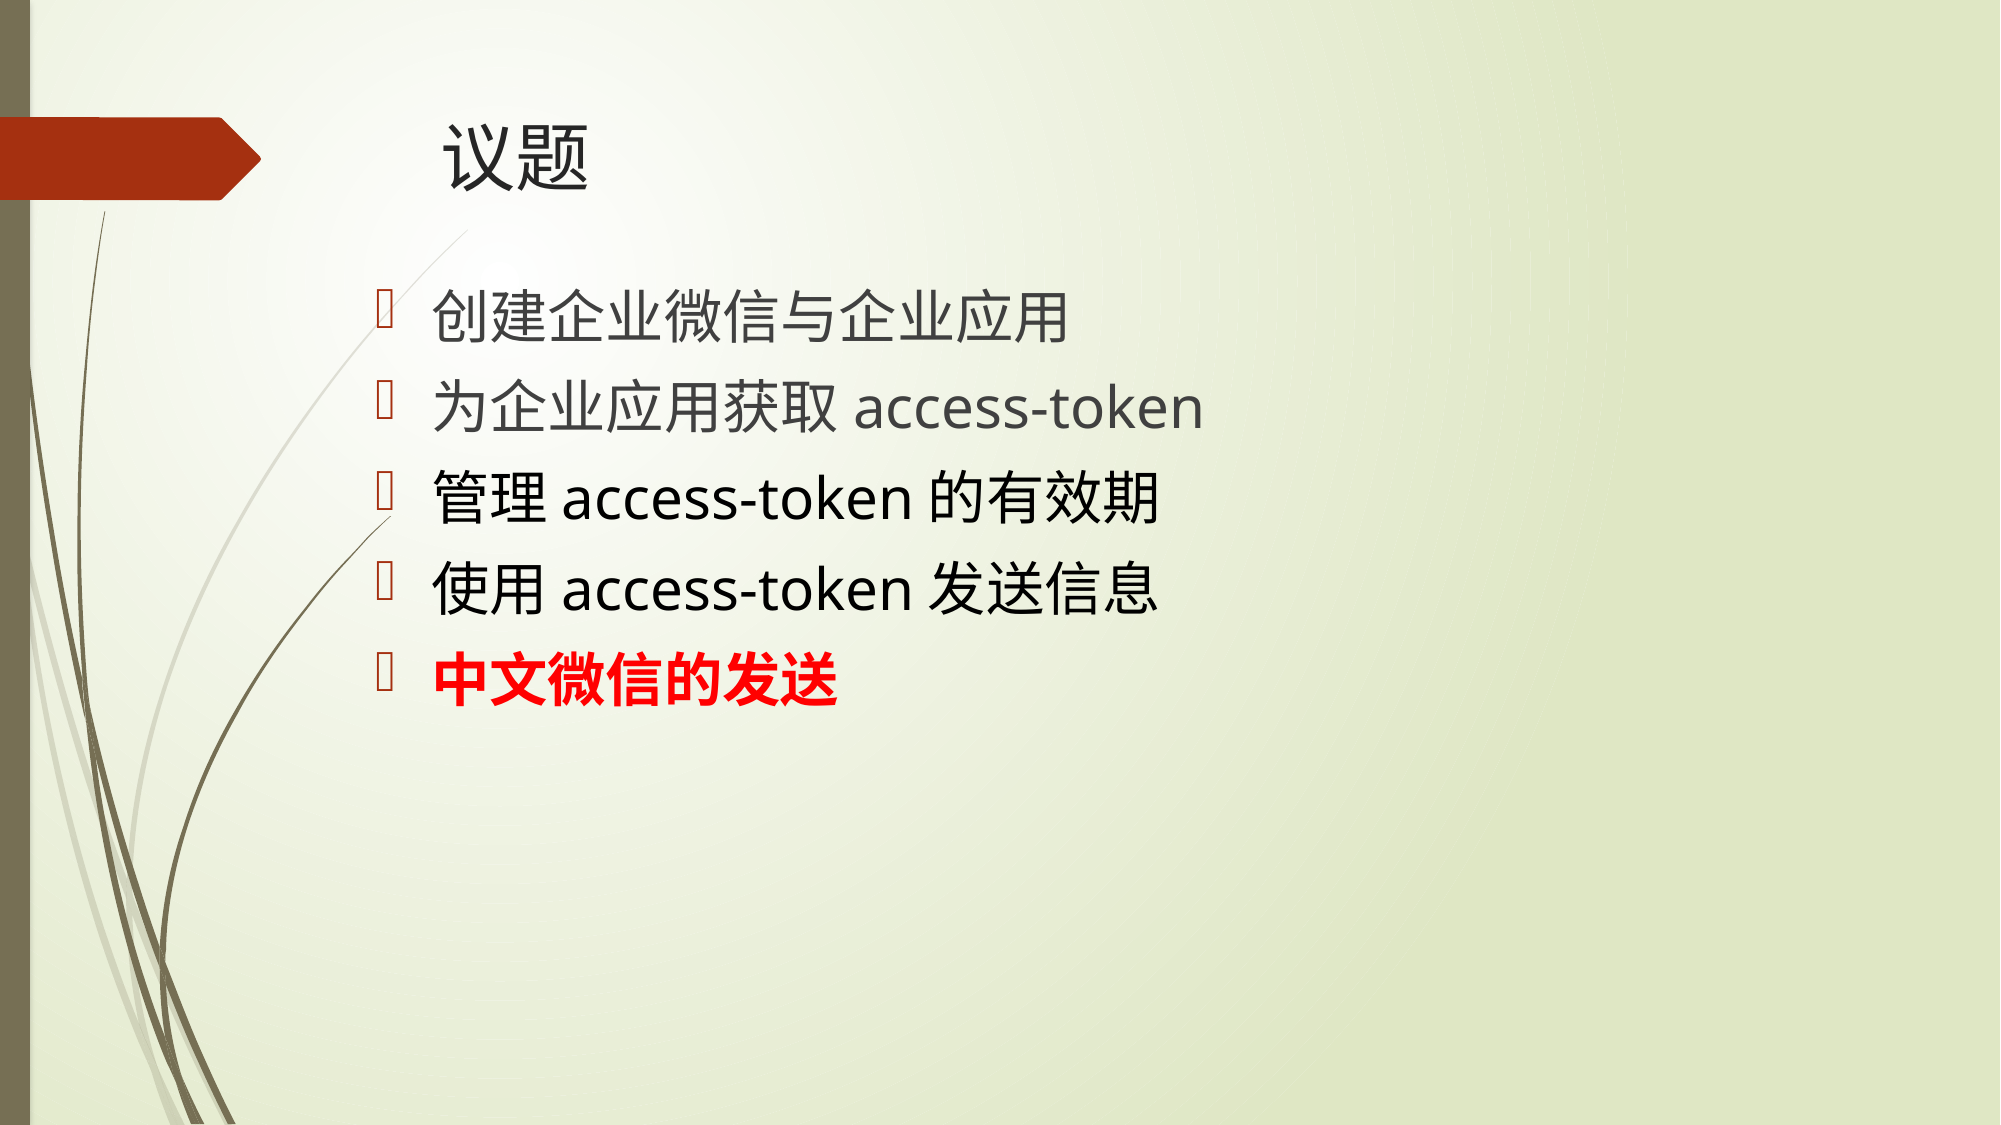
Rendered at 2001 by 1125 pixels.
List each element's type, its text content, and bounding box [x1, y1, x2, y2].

list 创建企业微信与企业应用 为企业应用获取access-token 管理access-token的有效期 使用access-token发送信息 中文微信的发送 [360, 272, 1823, 913]
title 议题 [425, 102, 1888, 313]
